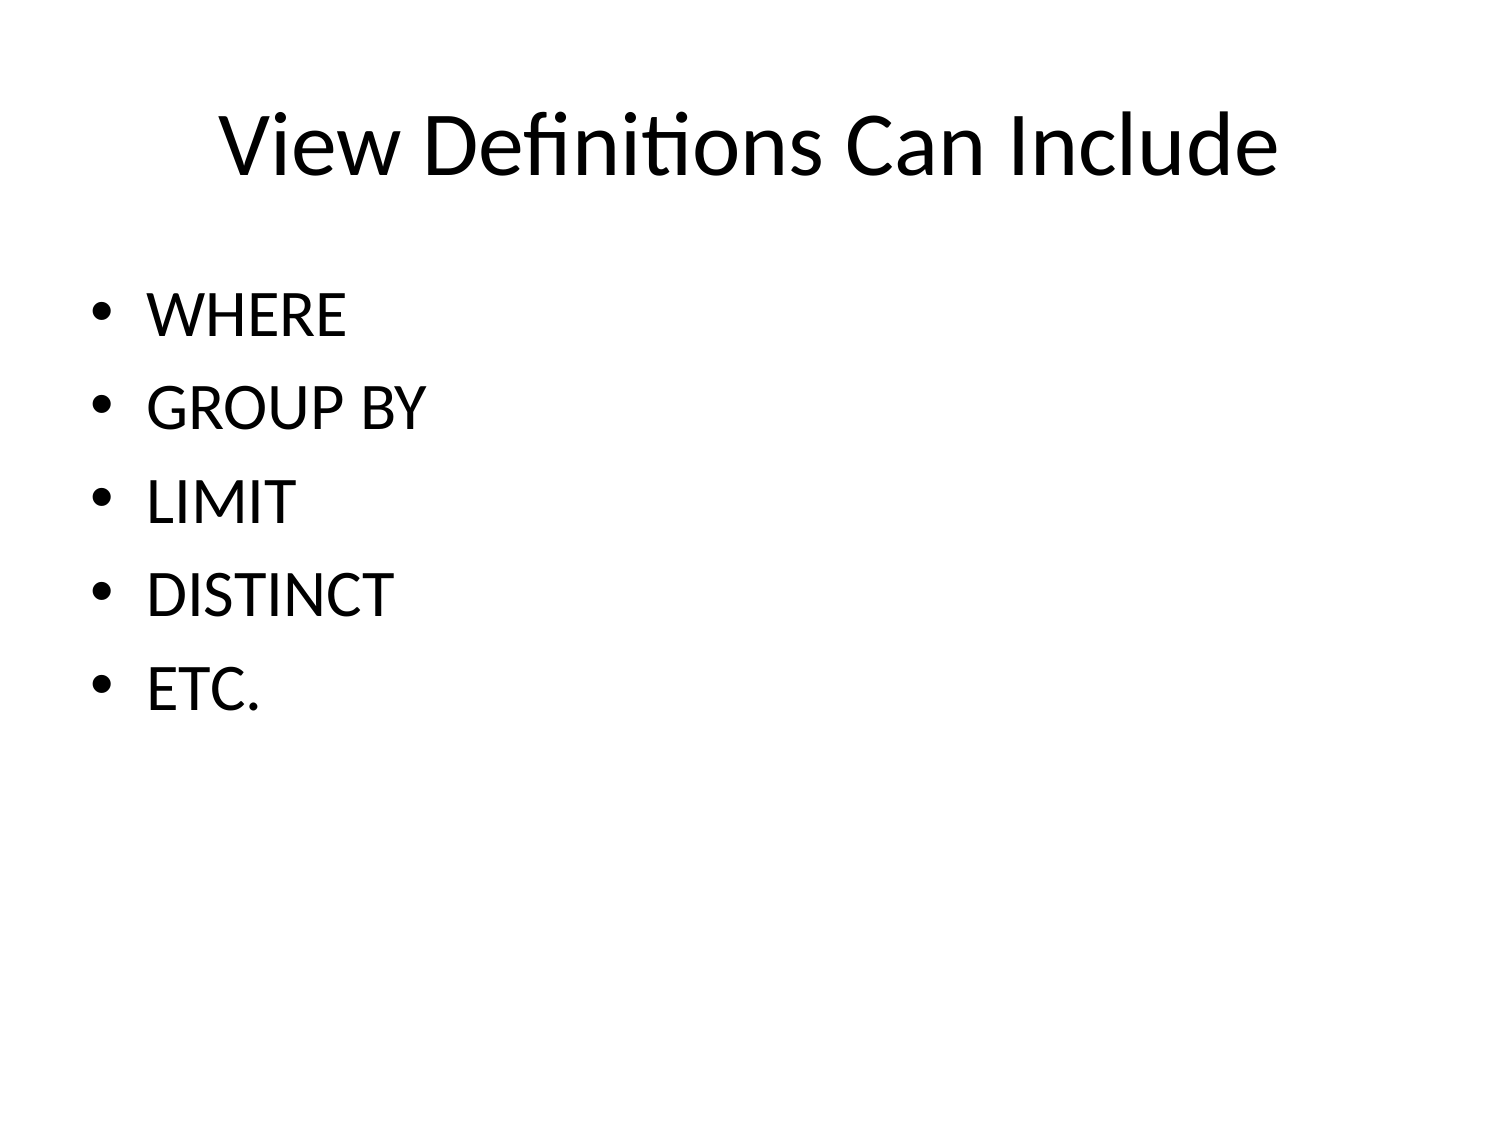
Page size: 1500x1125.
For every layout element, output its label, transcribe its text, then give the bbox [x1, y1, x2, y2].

list WHERE GROUP BY LIMIT DISTINCT ETC. [75, 262, 1425, 1005]
title View Definitions Can Include [75, 45, 1425, 233]
